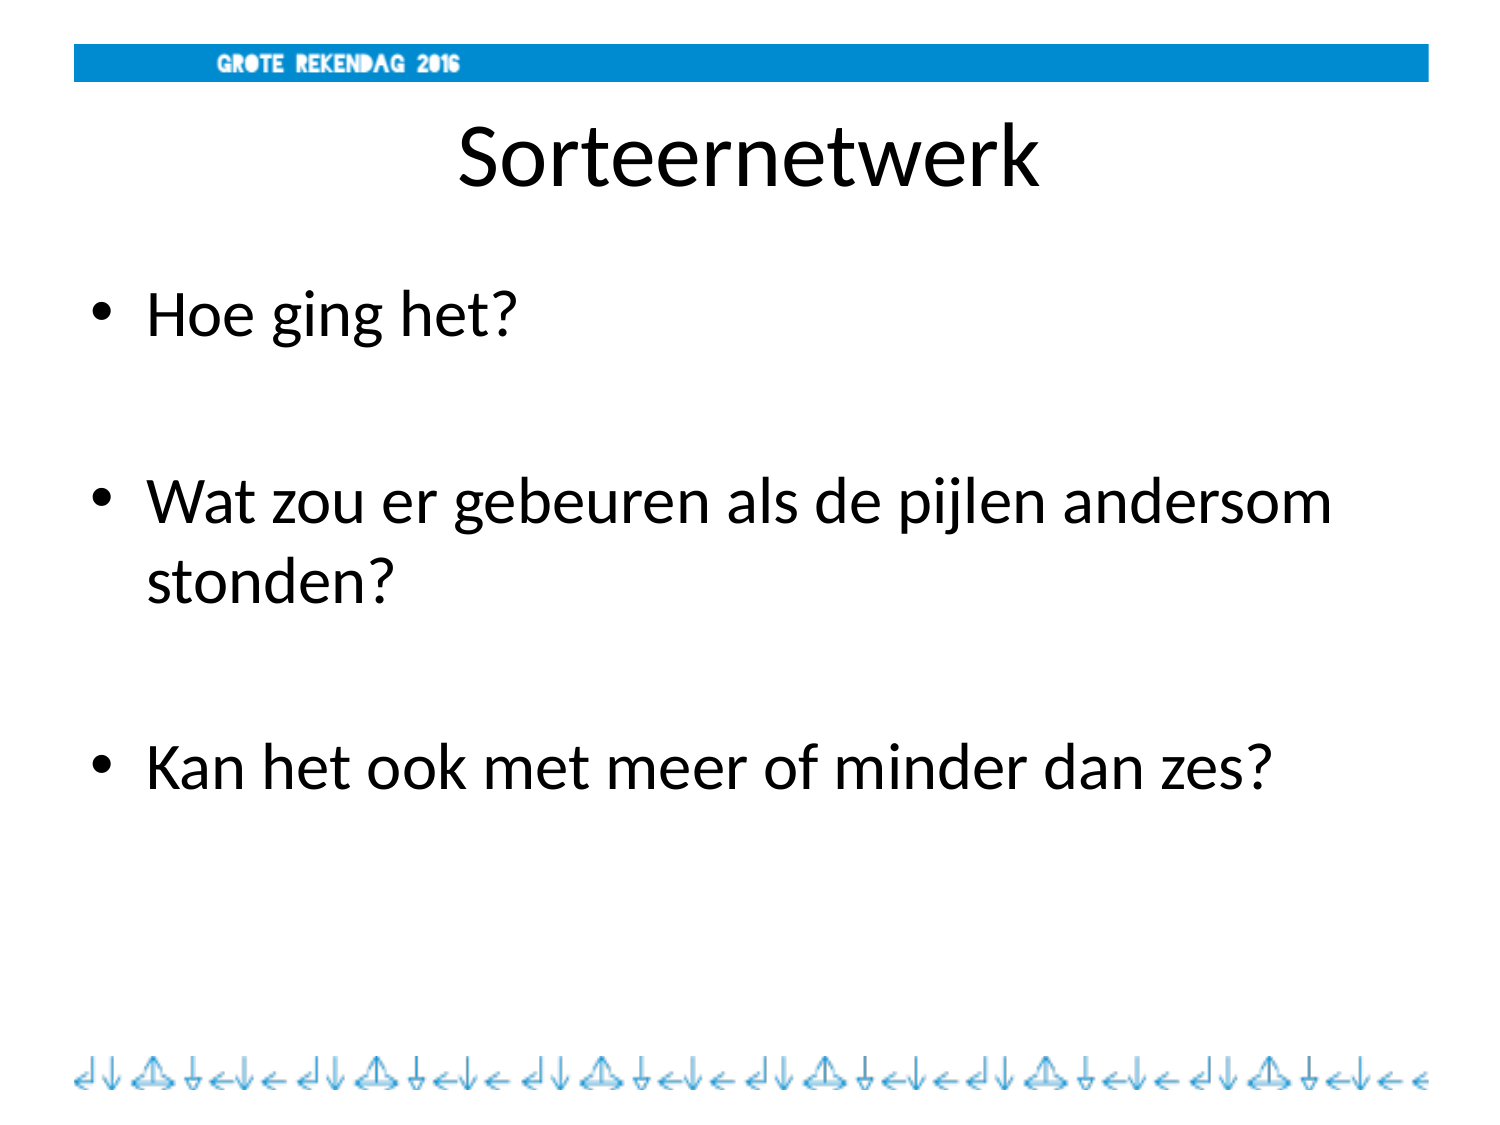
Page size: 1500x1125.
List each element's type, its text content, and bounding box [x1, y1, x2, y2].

title Sorteernetwerk [75, 90, 1425, 233]
picture [217, 54, 284, 72]
picture [417, 54, 459, 72]
list Hoe ging het? Wat zou er gebeuren als de pijlen andersom stonden? Kan het ook met meer of minder dan zes? [75, 262, 1425, 1005]
picture [73, 1056, 1429, 1090]
picture [296, 54, 405, 72]
